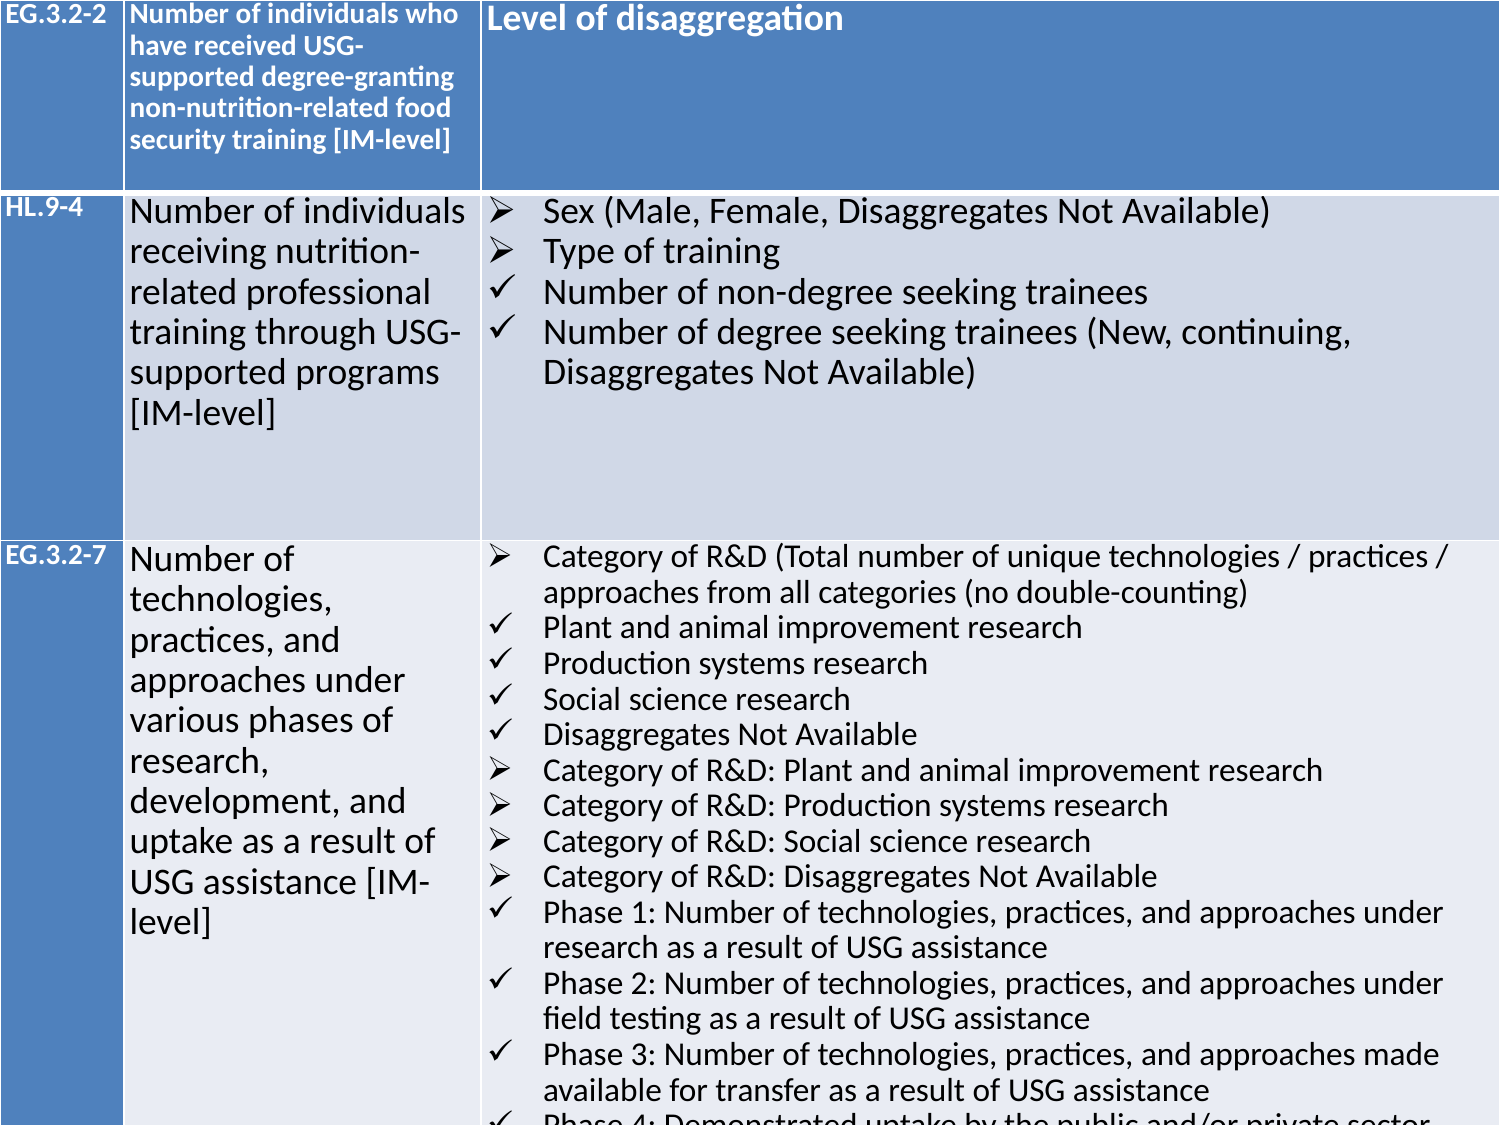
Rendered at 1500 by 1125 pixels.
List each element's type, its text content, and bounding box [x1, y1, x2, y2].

table_cell Category of R&D (Total number of unique technologies / practices / approaches from all categories (no double-counting) Plant and animal improvement research Production systems research Social science research Disaggregates Not Available Category of R&D: Plant and animal improvement research Category of R&D: Production systems research Category of R&D: Social science research Category of R&D: Disaggregates Not Available Phase 1: Number of technologies, practices, and approaches under research as a result of USG assistance Phase 2: Number of technologies, practices, and approaches under field testing as a result of USG assistance Phase 3: Number of technologies, practices, and approaches made available for transfer as a result of USG assistance Phase 4: Demonstrated uptake by the public and/or private sector with USG assistance Disaggregates Not Available [482, 541, 1499, 1125]
table_cell Number of technologies, practices, and approaches under various phases of research, development, and uptake as a result of USG assistance [IM-level] [125, 541, 480, 1125]
table_cell Sex (Male, Female, Disaggregates Not Available) Type of training Number of non-degree seeking trainees Number of degree seeking trainees (New, continuing, Disaggregates Not Available) [482, 196, 1499, 540]
table_header Level of disaggregation [482, 1, 1499, 190]
table_header EG.3.2-2 [1, 1, 123, 190]
table_header Number of individuals who have received USG-supported degree-granting non-nutrition-related food security training [IM-level] [125, 1, 480, 190]
table_cell EG.3.2-7 [1, 541, 123, 1125]
table_cell Number of individuals receiving nutrition-related professional training through USG-supported programs [IM-level] [125, 196, 480, 540]
table_cell HL.9-4 [1, 196, 123, 540]
